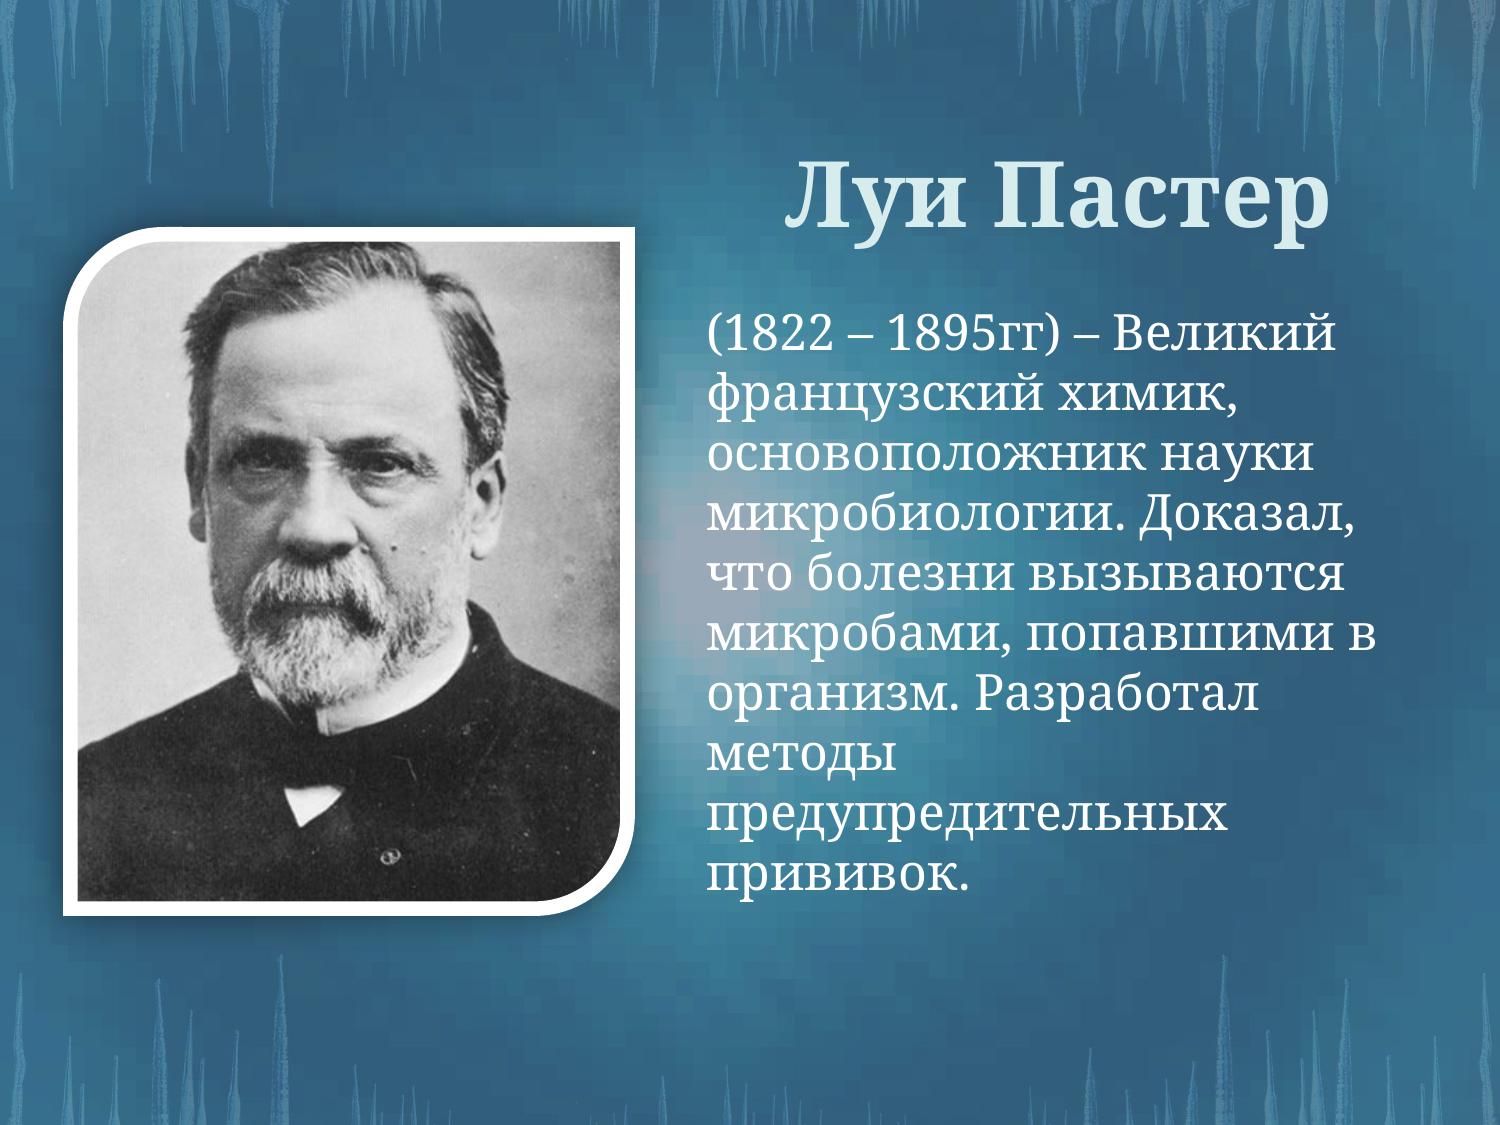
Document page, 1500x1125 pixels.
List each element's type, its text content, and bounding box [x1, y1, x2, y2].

text_box Луи Пастер [770, 128, 1349, 254]
picture [0, 0, 1500, 1125]
text_box (1822 – 1895гг) – Великий французский химик, основоположник науки микробиологии. Доказал, что болезни вызываются микробами, попавшими в организм. Разработал методы предупредительных прививок. [691, 292, 1395, 908]
